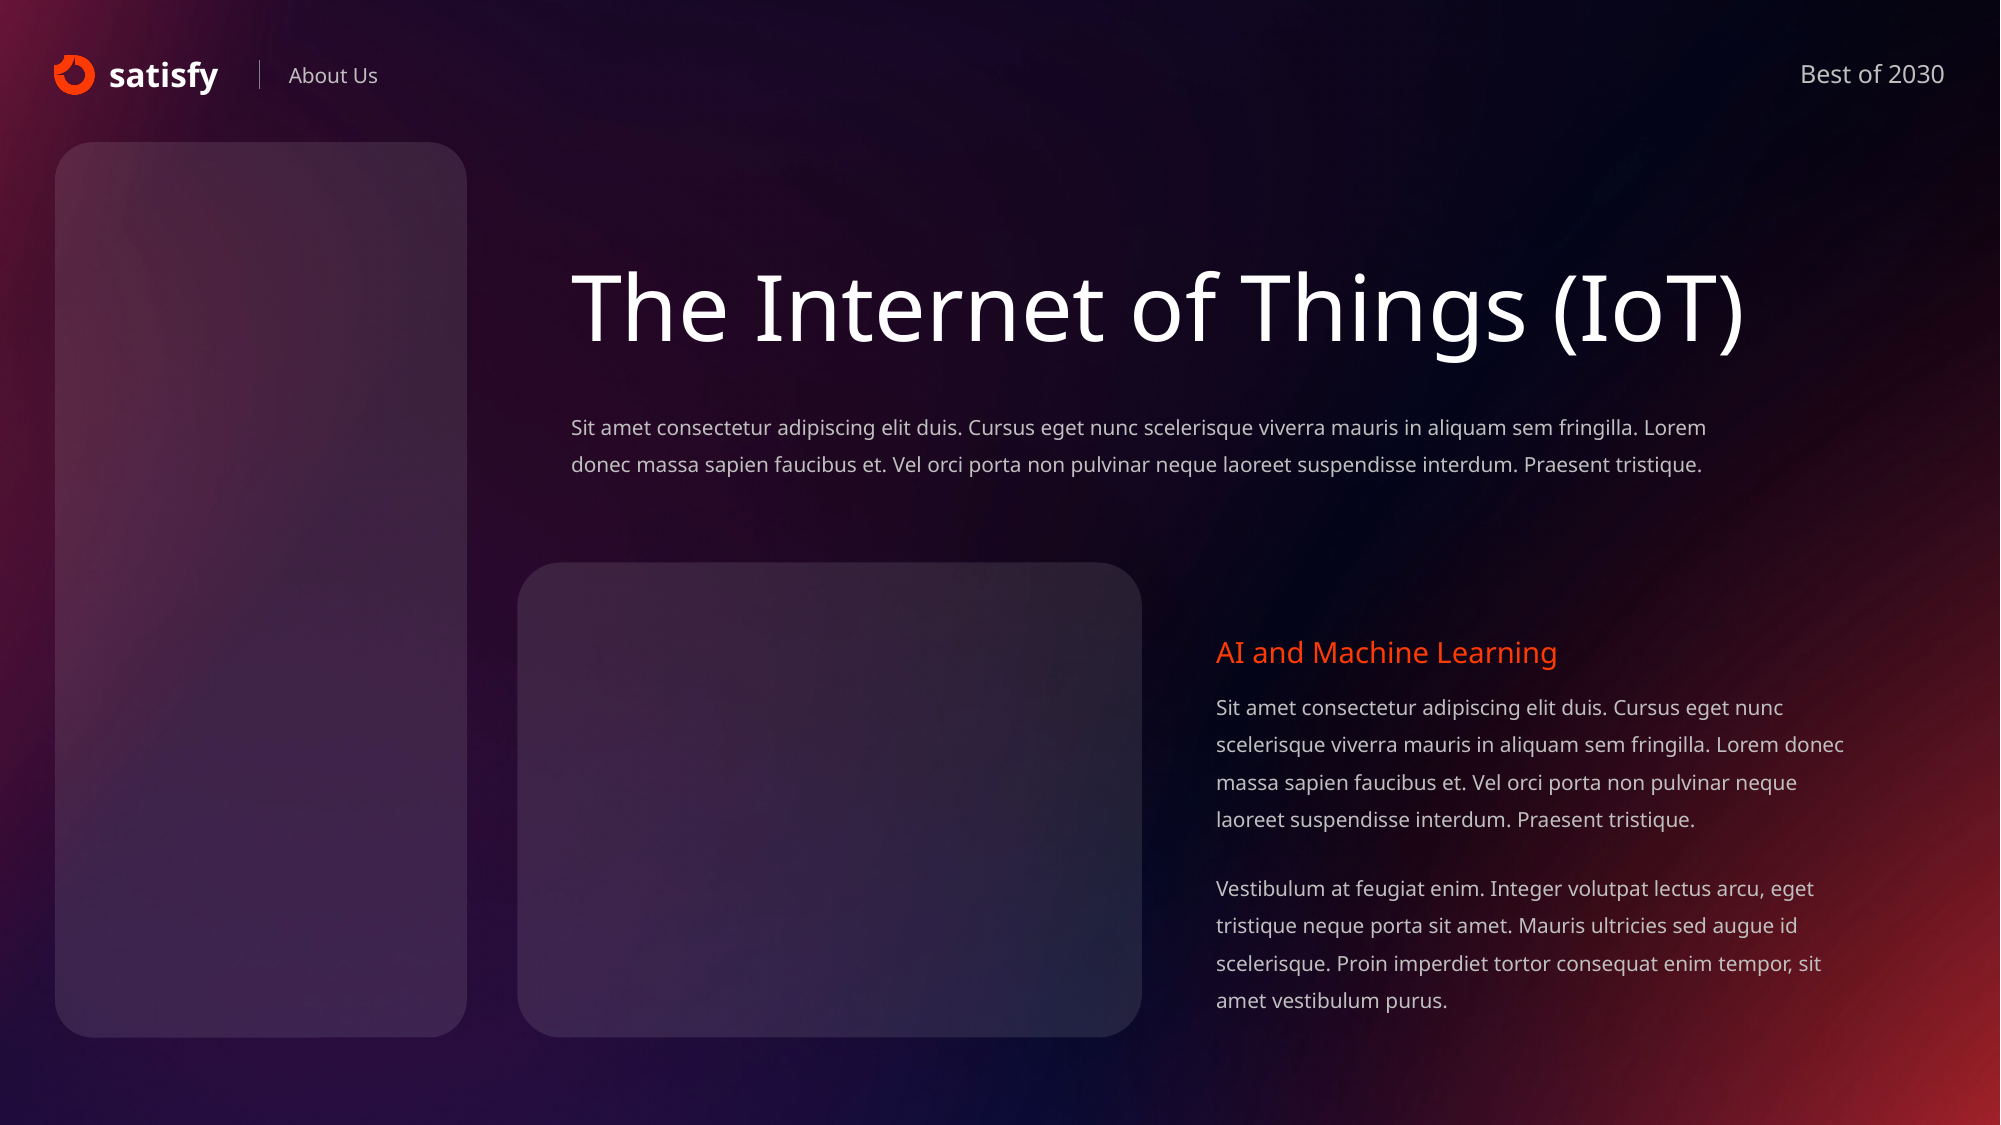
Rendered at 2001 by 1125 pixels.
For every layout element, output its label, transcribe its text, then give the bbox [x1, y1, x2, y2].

text_box Sit amet consectetur adipiscing elit duis. Cursus eget nunc scelerisque viverra mauris in aliquam sem fringilla. Lorem donec massa sapien faucibus et. Vel orci porta non pulvinar neque laoreet suspendisse interdum. Praesent tristique. [571, 401, 1712, 477]
text_box [516, 561, 1143, 1039]
text_box [53, 141, 468, 1039]
text_box AI and Machine Learning [1215, 634, 1593, 670]
text_box About Us [288, 62, 418, 88]
text_box Best of 2030 [1778, 58, 1946, 89]
text_box satisfy [109, 54, 251, 95]
text_box Sit amet consectetur adipiscing elit duis. Cursus eget nunc scelerisque viverra mauris in aliquam sem fringilla. Lorem donec massa sapien faucibus et. Vel orci porta non pulvinar neque laoreet suspendisse interdum. Praesent tristique. [1215, 682, 1863, 832]
text_box The Internet of Things (IoT) [571, 250, 1861, 361]
text_box Vestibulum at feugiat enim. Integer volutpat lectus arcu, eget tristique neque porta sit amet. Mauris ultricies sed augue id scelerisque. Proin imperdiet tortor consequat enim tempor, sit amet vestibulum purus. [1215, 862, 1863, 1013]
picture [0, 0, 2000, 1125]
